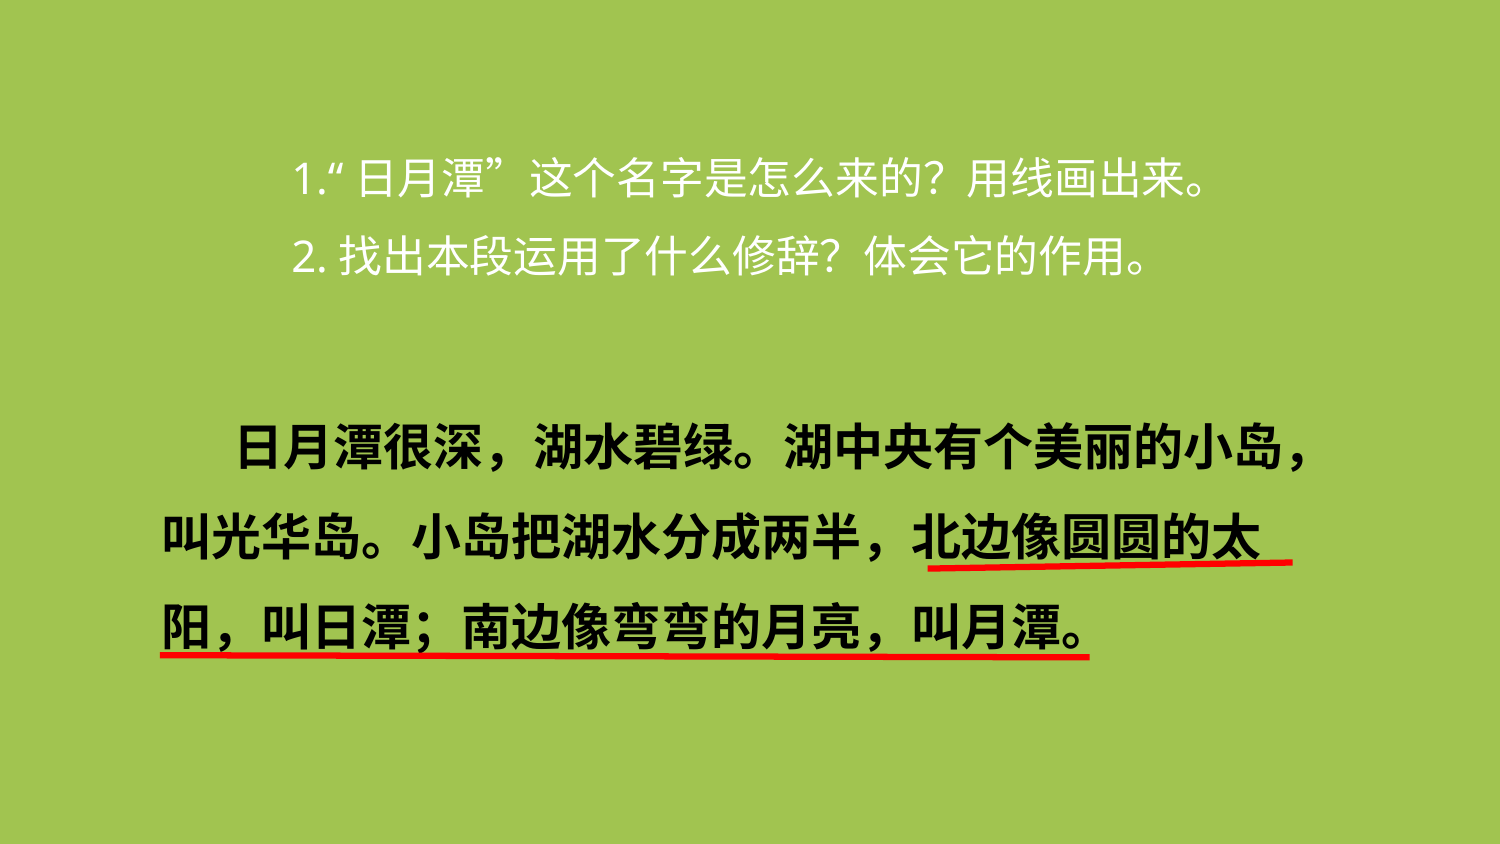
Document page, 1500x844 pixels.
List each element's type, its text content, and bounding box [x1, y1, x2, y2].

text_box 1.“日月潭”这个名字是怎么来的？用线画出来。 2.找出本段运用了什么修辞？体会它的作用。 [266, 88, 1300, 389]
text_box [927, 562, 1293, 569]
text_box 日月潭很深，湖水碧绿。湖中央有个美丽的小岛，叫光华岛。小岛把湖水分成两半，北边像圆圆的太阳，叫日潭；南边像弯弯的月亮，叫月潭。 [150, 379, 1320, 661]
